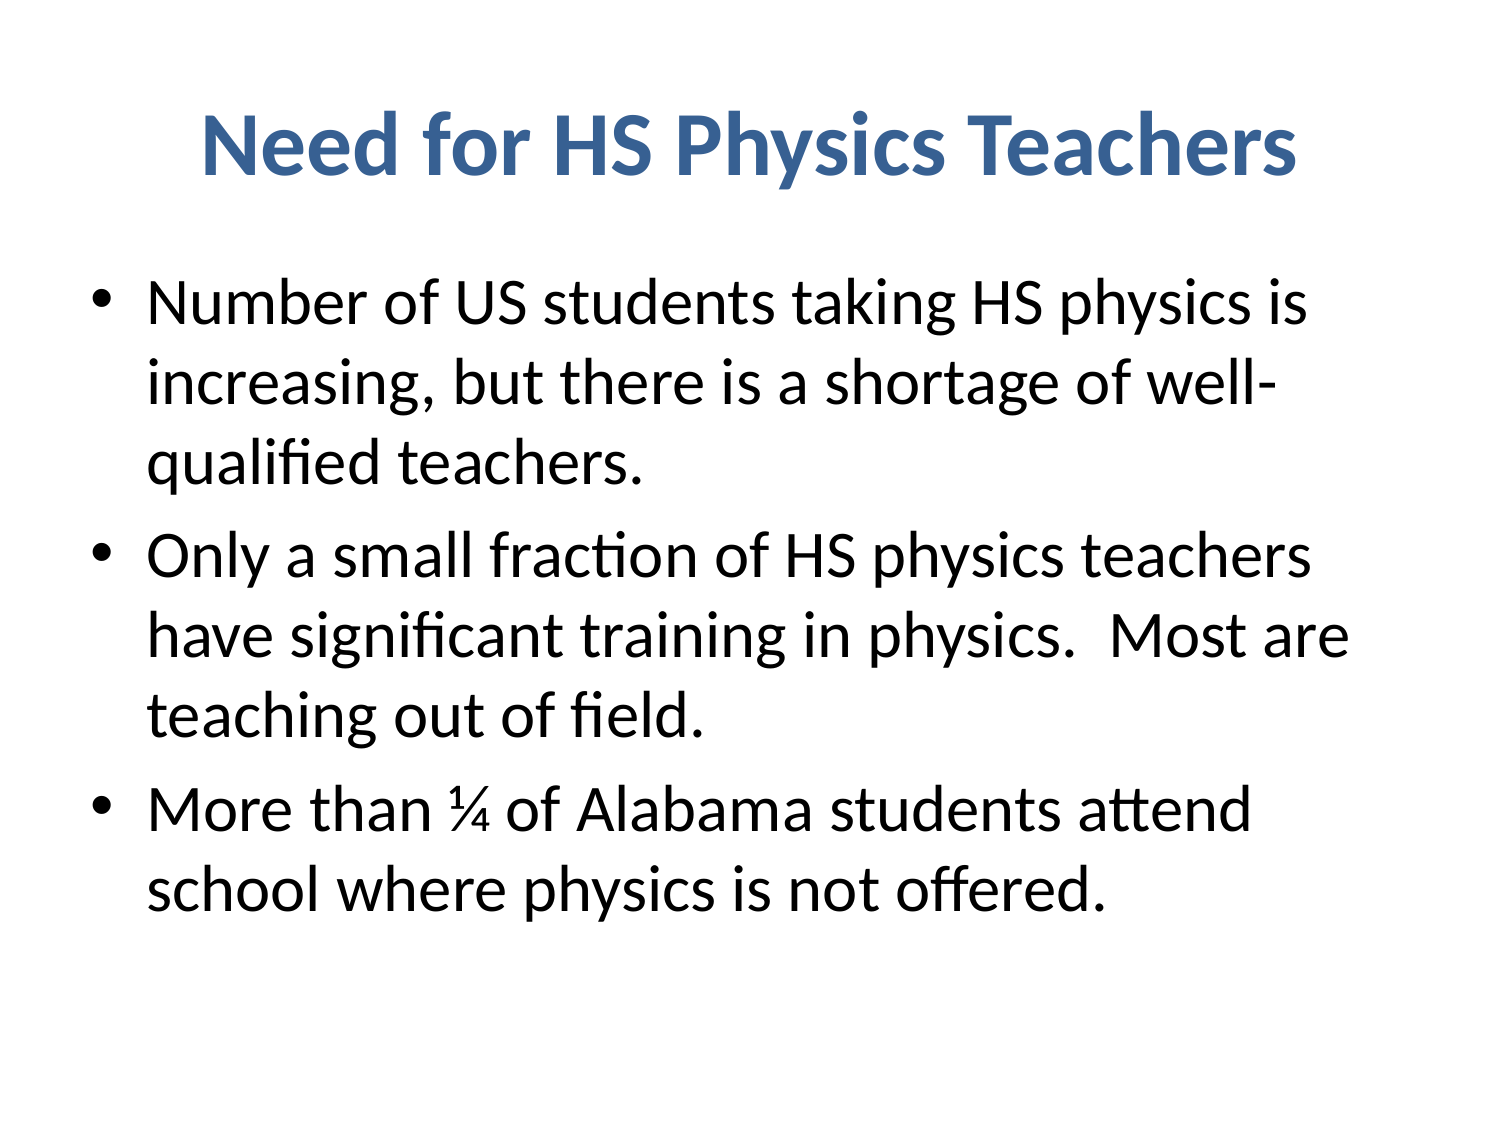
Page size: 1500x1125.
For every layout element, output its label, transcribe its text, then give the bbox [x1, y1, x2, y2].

list Number of US students taking HS physics is increasing, but there is a shortage of well-qualified teachers. Only a small fraction of HS physics teachers have significant training in physics. Most are teaching out of field. More than ¼ of Alabama students attend school where physics is not offered. [75, 249, 1425, 993]
title Need for HS Physics Teachers [75, 45, 1425, 233]
